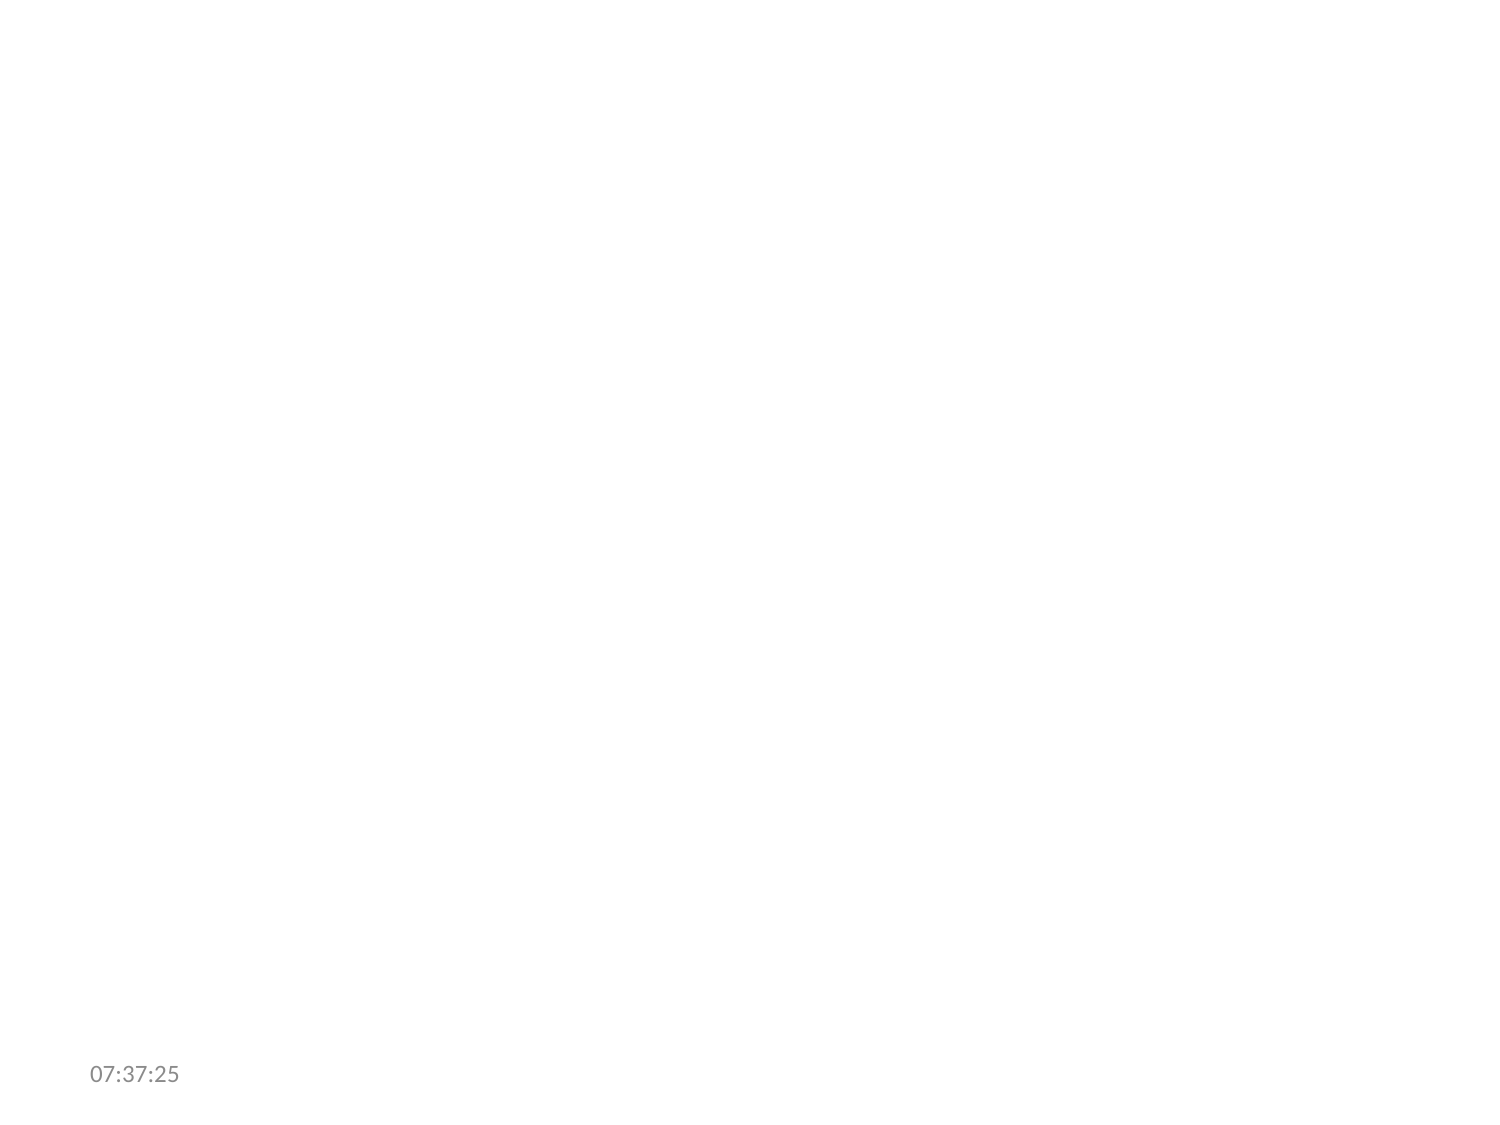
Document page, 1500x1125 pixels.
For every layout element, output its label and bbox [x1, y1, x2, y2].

slide_number [75, 1042, 425, 1103]
